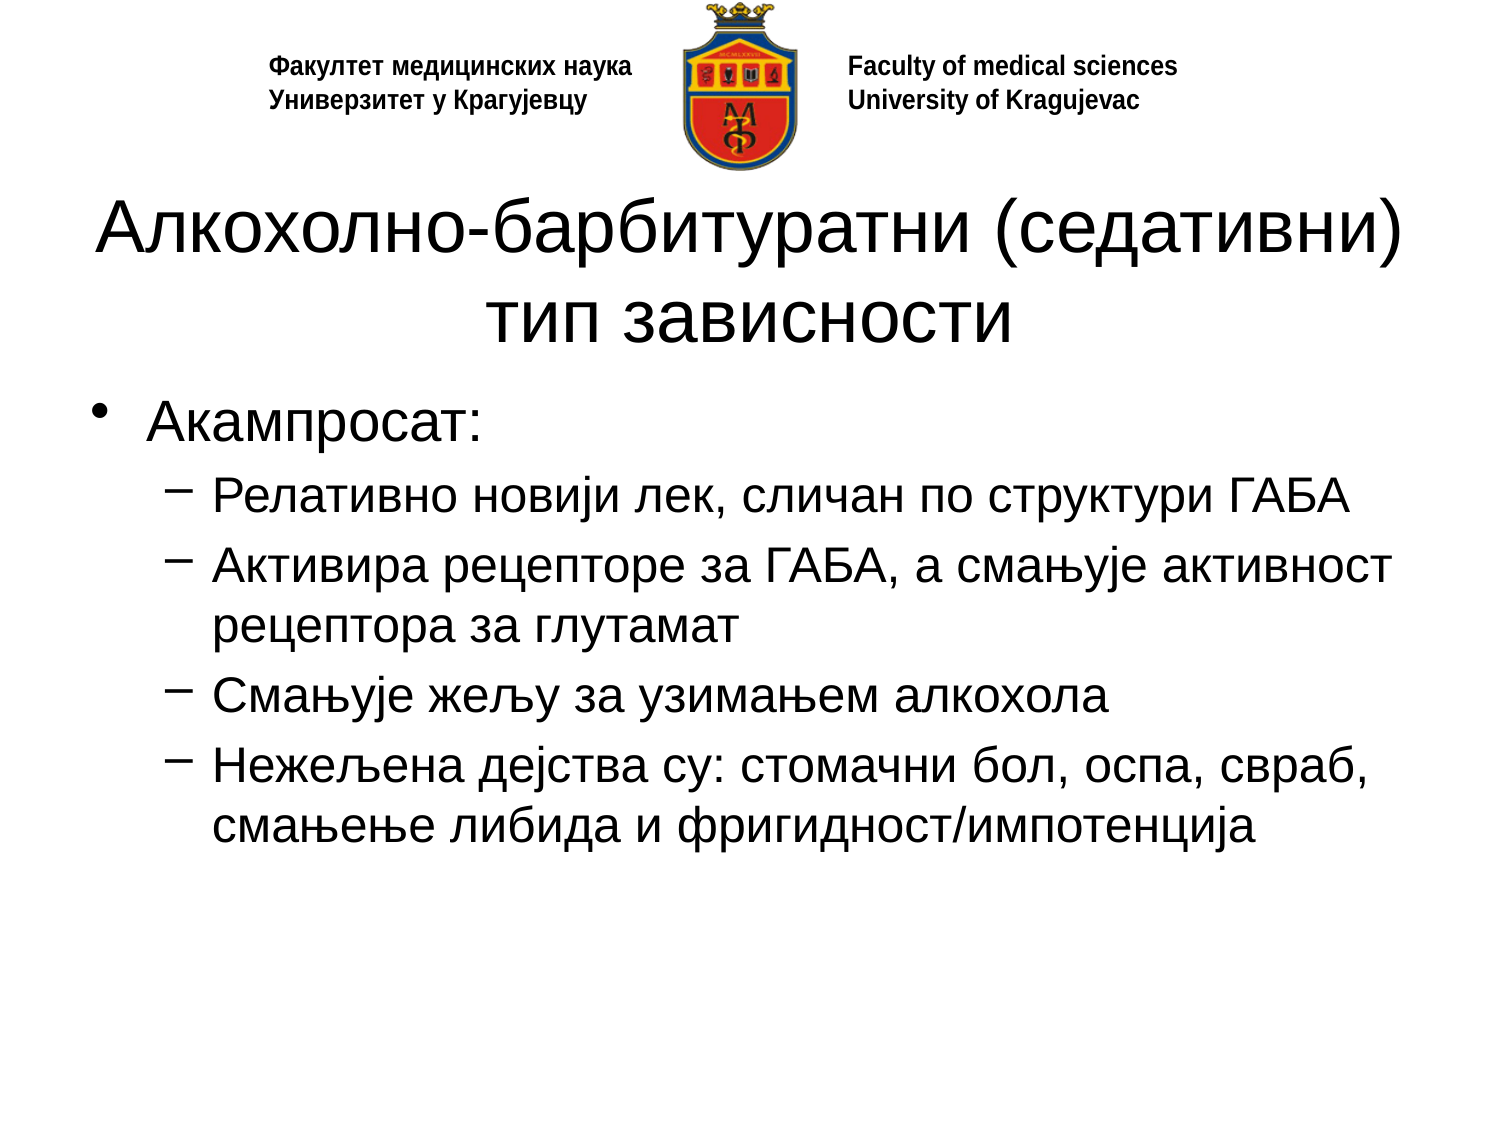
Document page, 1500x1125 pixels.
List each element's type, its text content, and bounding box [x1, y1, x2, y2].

title Алкохолно-барбитуратни (седативни) тип зависности [74, 173, 1426, 362]
list Акампросат: Релативно новији лек, сличан по структури ГАБА Активира рецепторе за ГАБА, а смањује активност рецептора за глутамат Смањује жељу за узимањем алкохола Нежељена дејства су: стомачни бол, оспа, свраб, смањење либида и фригидност/импотенција [74, 374, 1426, 1118]
